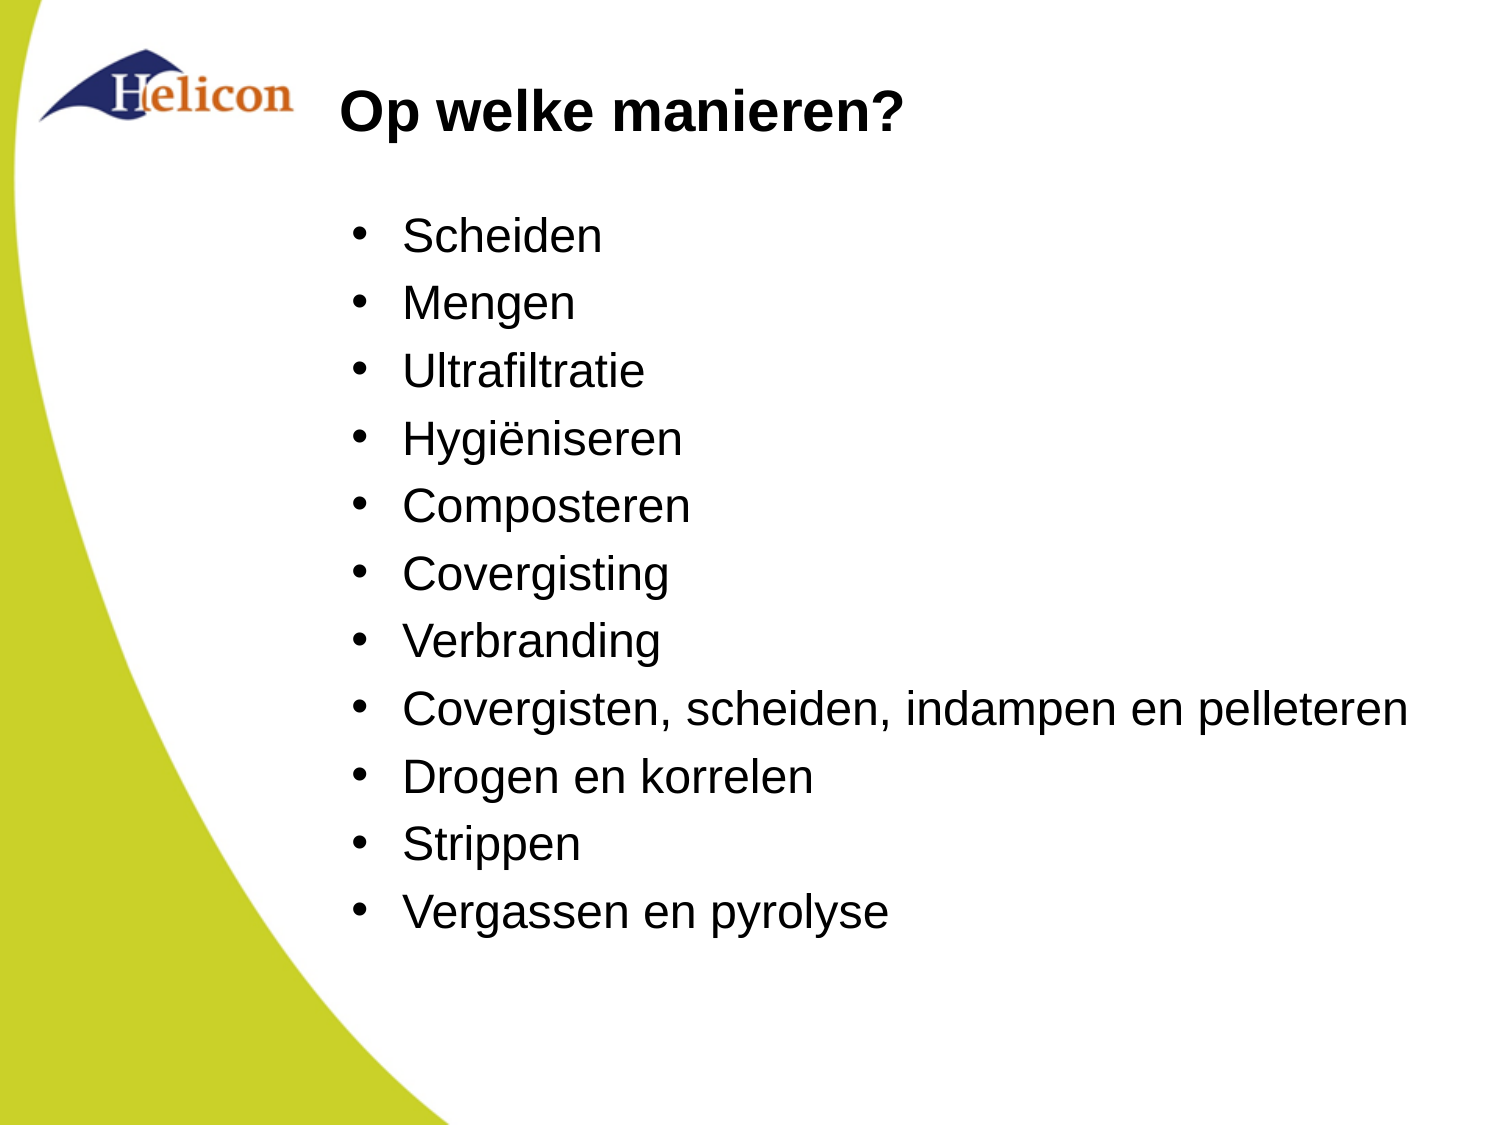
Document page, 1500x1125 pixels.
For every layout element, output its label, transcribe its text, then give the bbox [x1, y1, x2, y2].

picture [0, 0, 1500, 1125]
title Op welke manieren? [324, 54, 1415, 161]
list Scheiden Mengen Ultrafiltratie Hygiëniseren Composteren Covergisting Verbranding Covergisten, scheiden, indampen en pelleteren Drogen en korrelen Strippen Vergassen en pyrolyse [336, 196, 1425, 1005]
